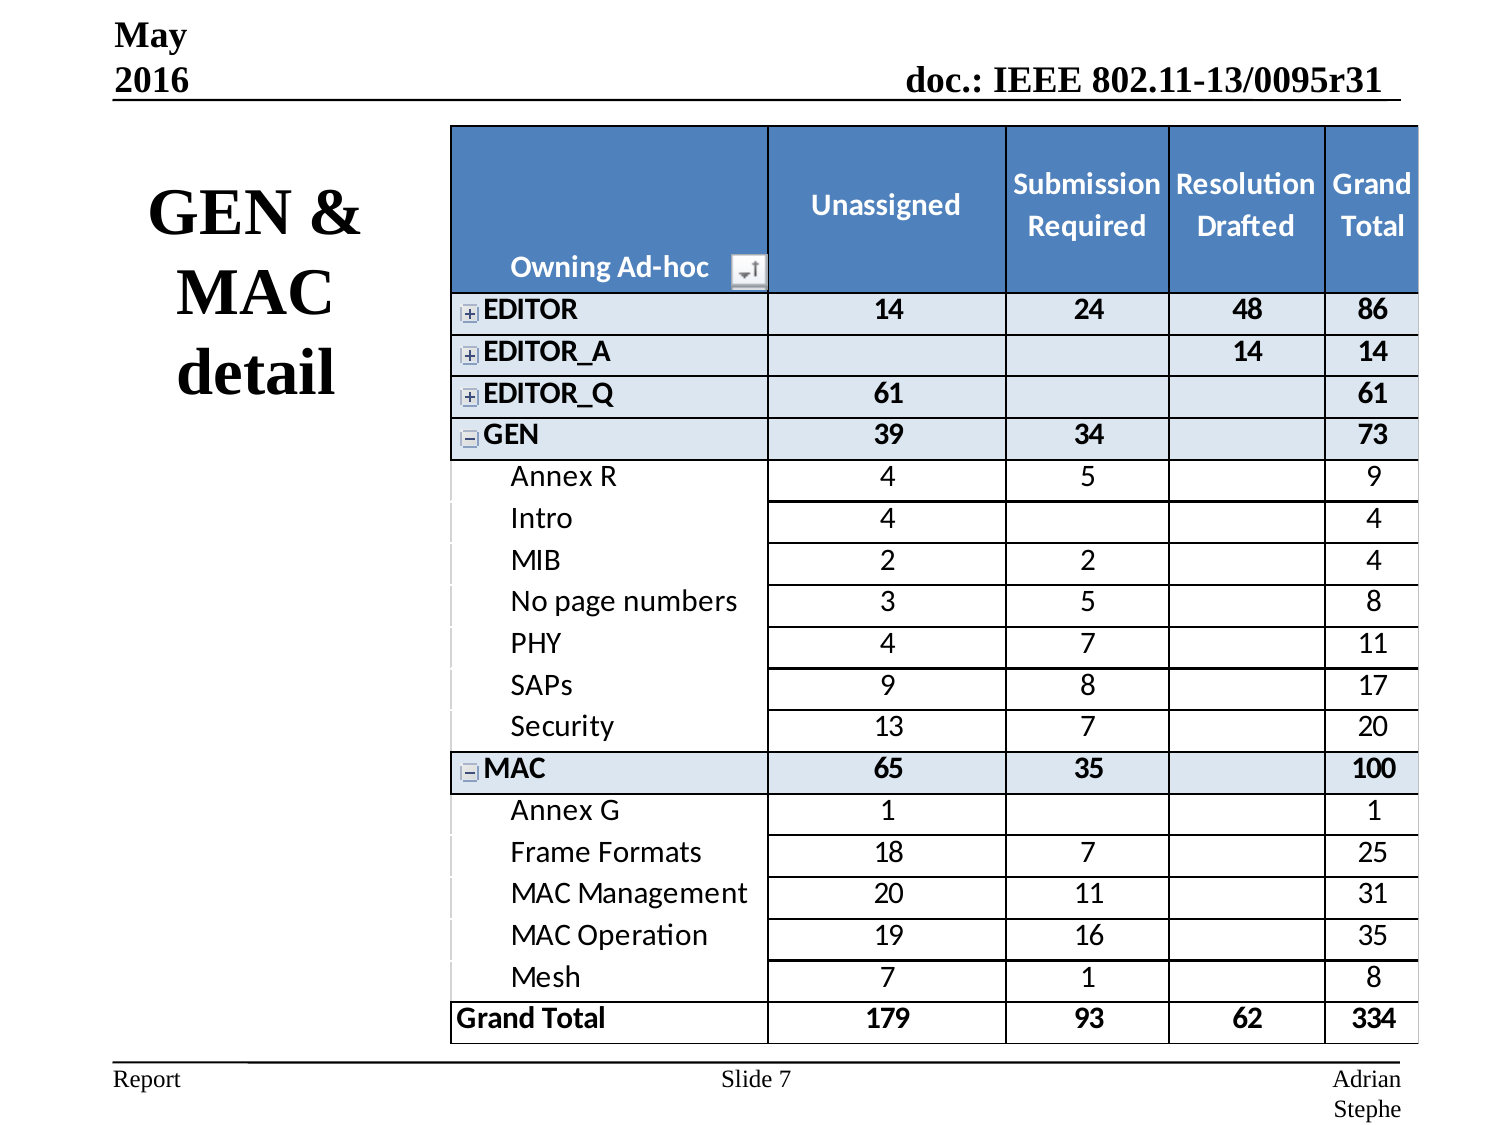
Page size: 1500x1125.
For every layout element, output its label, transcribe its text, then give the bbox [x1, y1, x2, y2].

picture [449, 124, 1421, 1046]
title GEN & MAC detail [112, 112, 400, 463]
footer Adrian Stephens, Intel Corporation [1324, 1061, 1402, 1093]
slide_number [114, 54, 272, 101]
slide_number Slide 7 [712, 1061, 800, 1093]
